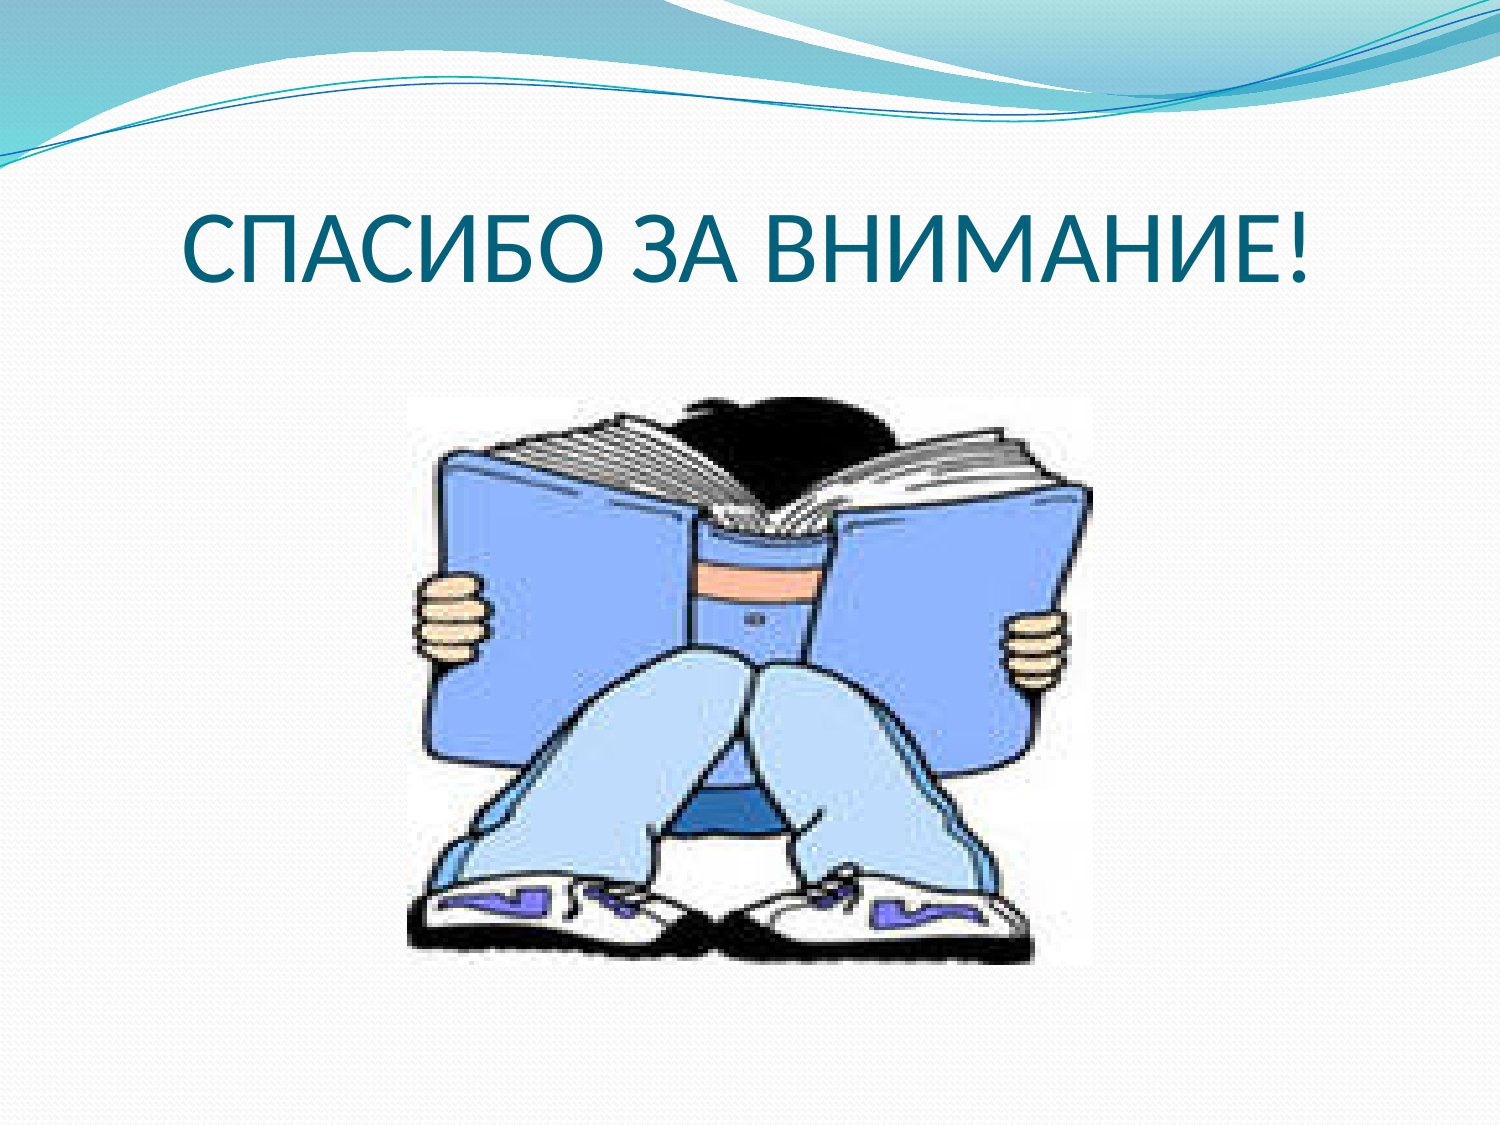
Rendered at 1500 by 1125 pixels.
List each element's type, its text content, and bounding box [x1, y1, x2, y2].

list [407, 396, 1093, 965]
title СПАСИБО ЗА ВНИМАНИЕ! [75, 115, 1425, 303]
